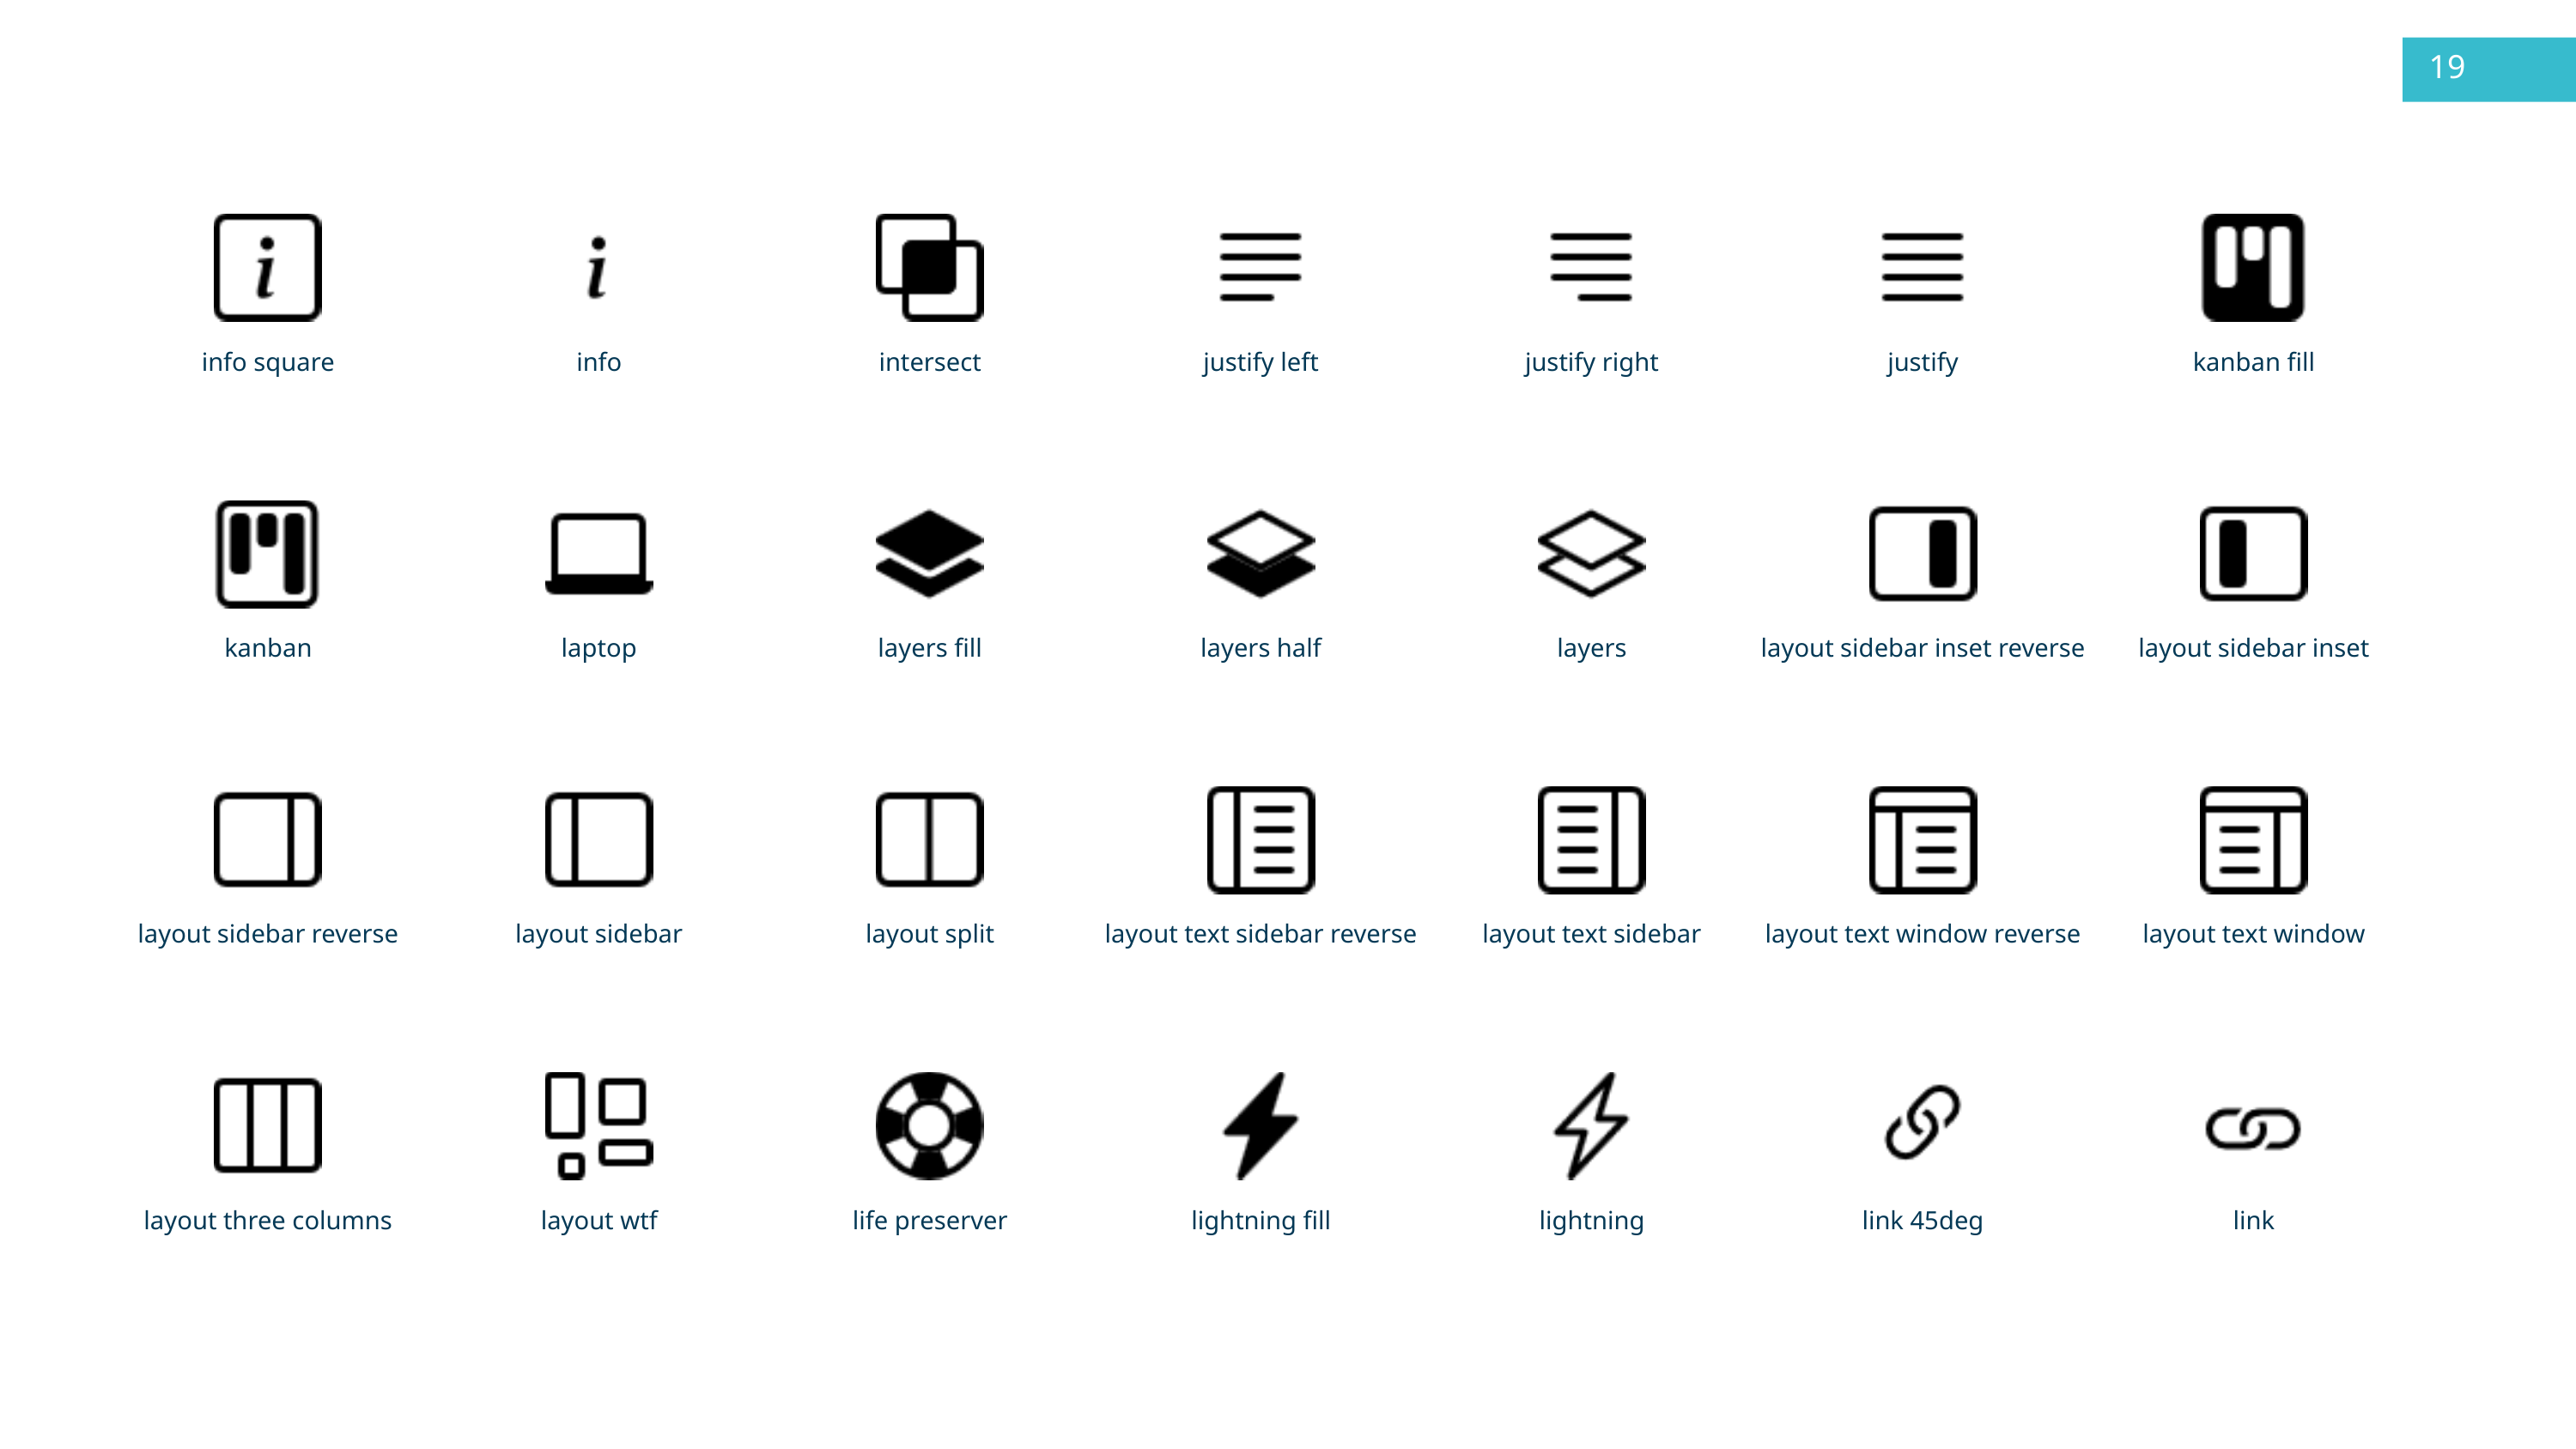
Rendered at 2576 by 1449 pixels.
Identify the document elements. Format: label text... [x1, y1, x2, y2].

picture [1207, 214, 1315, 323]
text_box layout sidebar inset reverse [1744, 626, 2075, 669]
text_box info square [89, 339, 420, 383]
text_box link [2075, 1197, 2433, 1241]
text_box layout sidebar [420, 912, 750, 955]
picture [876, 1072, 985, 1181]
picture [876, 786, 985, 894]
text_box lightning fill [1082, 1197, 1413, 1241]
picture [545, 214, 653, 323]
text_box justify left [1082, 339, 1413, 383]
picture [2200, 1072, 2308, 1181]
text_box layout wtf [420, 1197, 750, 1241]
picture [1207, 1072, 1315, 1181]
text_box link 45deg [1744, 1197, 2075, 1241]
picture [1538, 1072, 1646, 1181]
picture [1207, 786, 1315, 894]
text_box intersect [750, 339, 1082, 383]
picture [2200, 500, 2308, 609]
text_box layout sidebar reverse [89, 912, 420, 955]
text_box lightning [1413, 1197, 1744, 1241]
text_box layers half [1082, 626, 1413, 669]
text_box life preserver [750, 1197, 1082, 1241]
picture [2200, 786, 2308, 894]
picture [214, 500, 323, 609]
picture [1538, 214, 1646, 323]
text_box layers [1413, 626, 1744, 669]
picture [1868, 500, 1978, 609]
picture [214, 1072, 323, 1181]
text_box layers fill [750, 626, 1082, 669]
text_box layout text sidebar reverse [1082, 912, 1413, 955]
text_box laptop [420, 626, 750, 669]
text_box justify right [1413, 339, 1744, 383]
picture [214, 214, 323, 323]
text_box layout text sidebar [1413, 912, 1744, 955]
picture [545, 786, 653, 894]
text_box layout text window reverse [1744, 912, 2075, 955]
picture [876, 500, 985, 609]
picture [1207, 500, 1315, 609]
picture [1868, 214, 1978, 323]
picture [2200, 214, 2308, 323]
text_box kanban [89, 626, 420, 669]
text_box justify [1744, 339, 2075, 383]
text_box kanban fill [2075, 339, 2433, 383]
picture [545, 500, 653, 609]
picture [1868, 1072, 1978, 1181]
picture [214, 786, 323, 894]
picture [545, 1072, 653, 1181]
text_box layout text window [2075, 912, 2433, 955]
picture [1538, 786, 1646, 894]
picture [876, 214, 985, 323]
text_box layout split [750, 912, 1082, 955]
text_box layout sidebar inset [2075, 626, 2433, 669]
slide_number 19 [2415, 35, 2502, 100]
picture [1868, 786, 1978, 894]
picture [1538, 500, 1646, 609]
text_box info [420, 339, 750, 383]
text_box layout three columns [89, 1197, 420, 1241]
